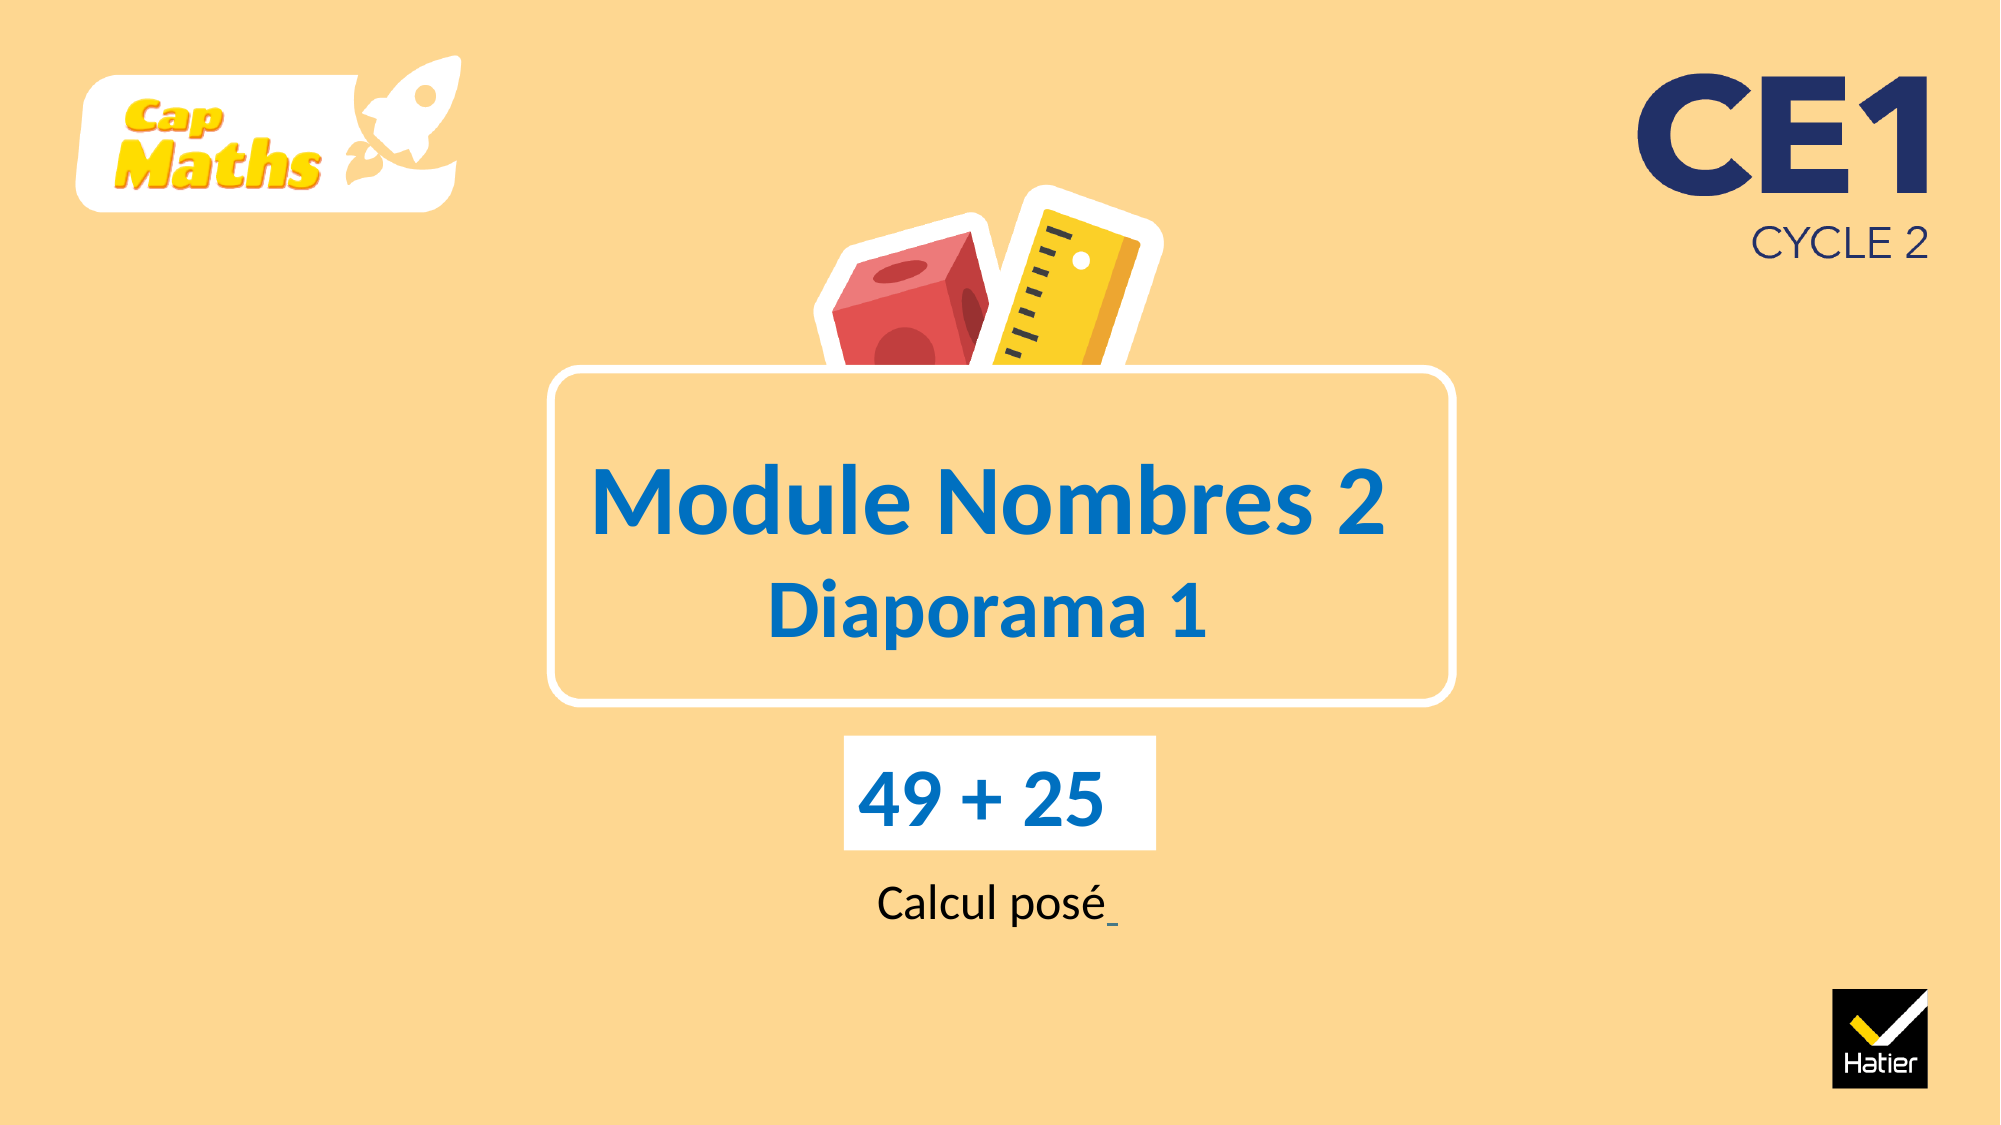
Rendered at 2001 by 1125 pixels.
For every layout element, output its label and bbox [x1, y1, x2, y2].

list [0, 0, 2000, 1125]
